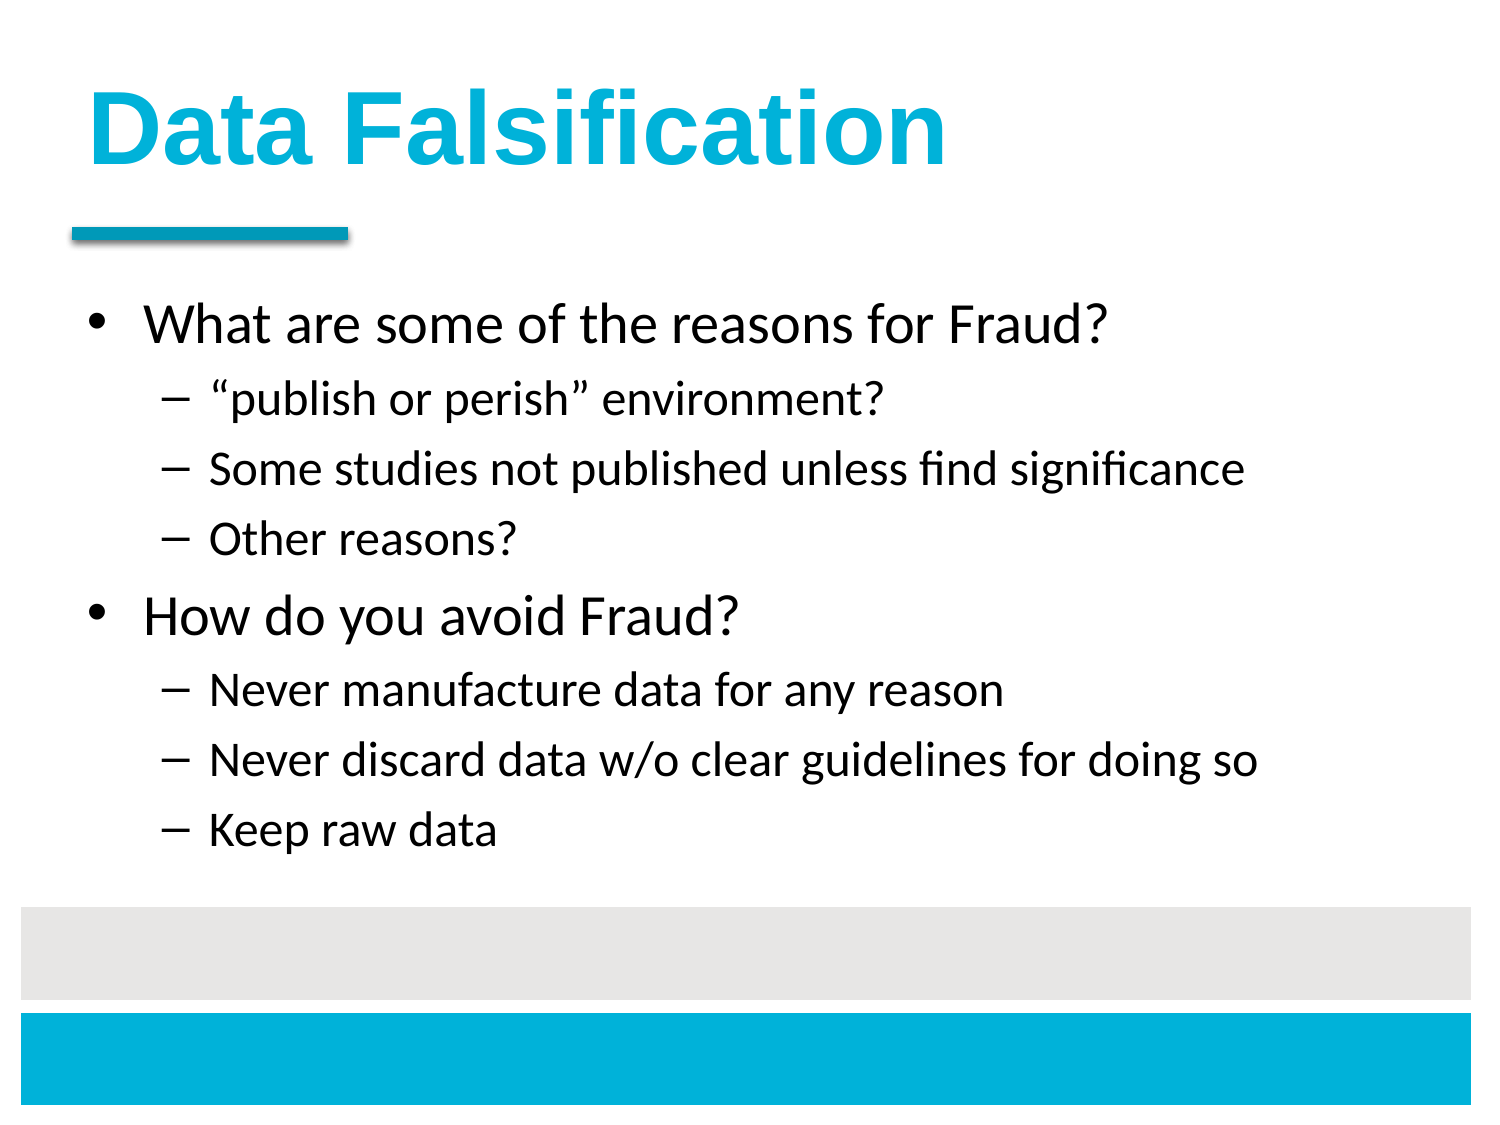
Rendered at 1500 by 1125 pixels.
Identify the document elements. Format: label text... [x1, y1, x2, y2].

title Data Falsification [72, 29, 1423, 218]
list What are some of the reasons for Fraud? “publish or perish” environment? Some studies not published unless find significance Other reasons? How do you avoid Fraud? Never manufacture data for any reason Never discard data w/o clear guidelines for doing so Keep raw data [72, 277, 1423, 876]
